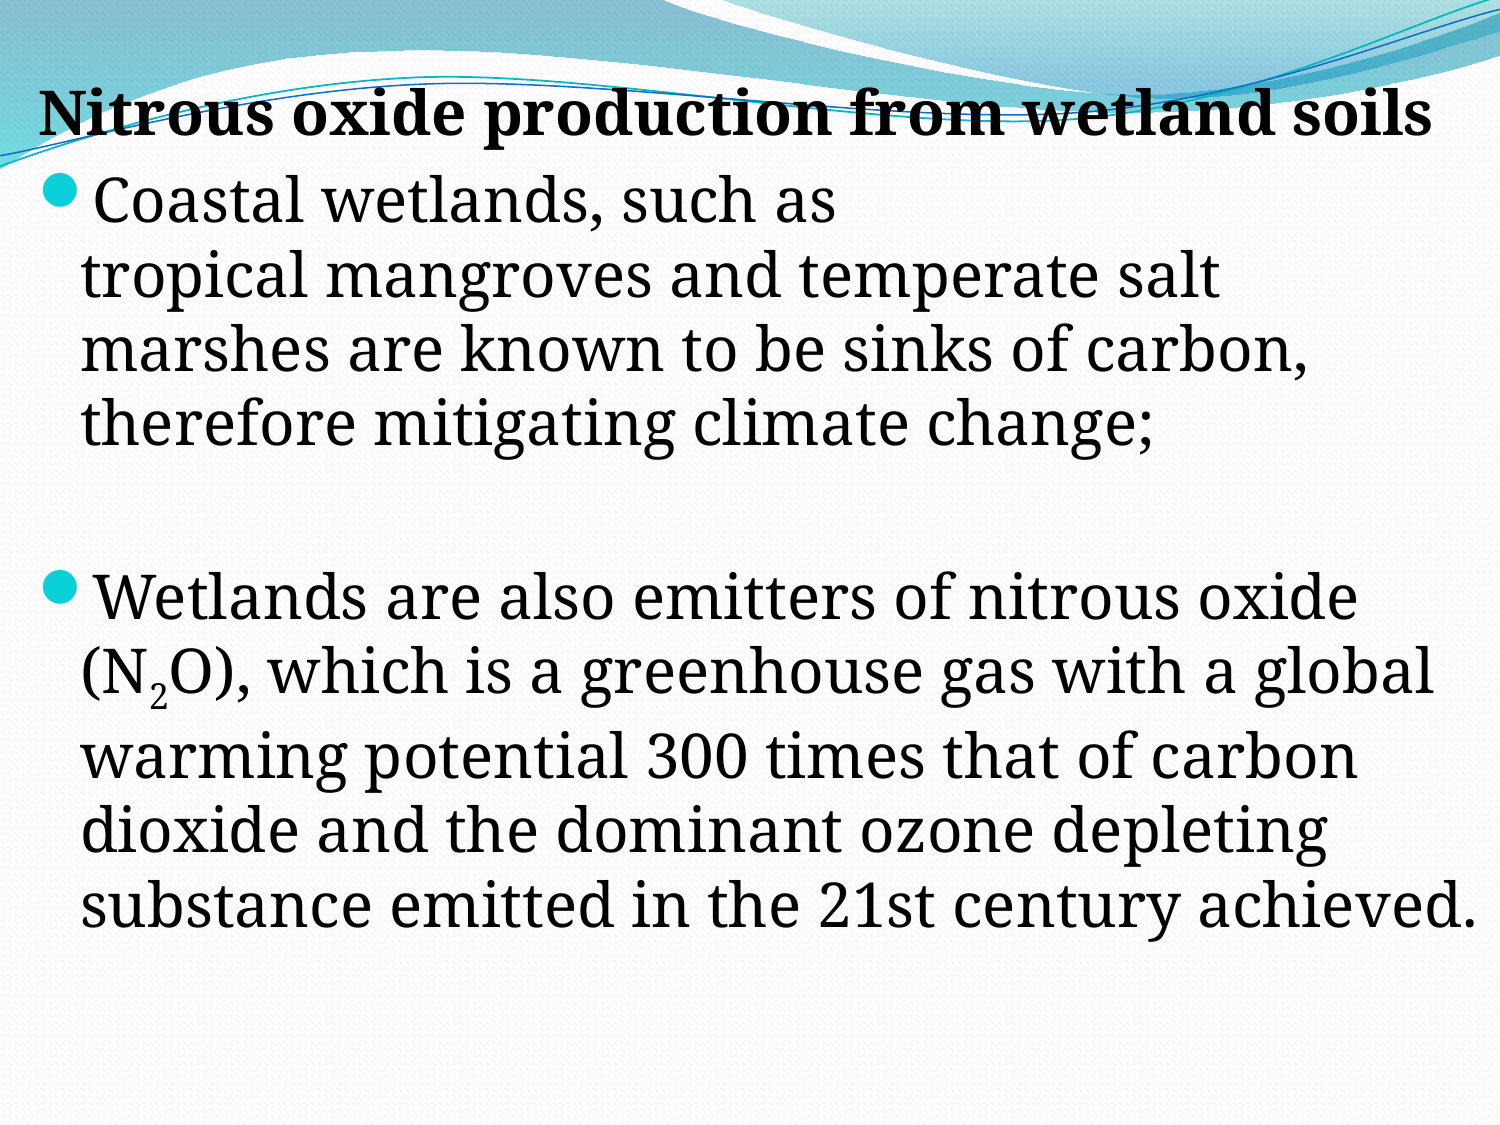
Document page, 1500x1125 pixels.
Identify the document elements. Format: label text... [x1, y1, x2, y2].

list Nitrous oxide production from wetland soils Coastal wetlands, such as tropical mangroves and temperate salt marshes are known to be sinks of carbon, therefore mitigating climate change; Wetlands are also emitters of nitrous oxide (N2O), which is a greenhouse gas with a global warming potential 300 times that of carbon dioxide and the dominant ozone depleting substance emitted in the 21st century achieved. [23, 66, 1500, 1016]
